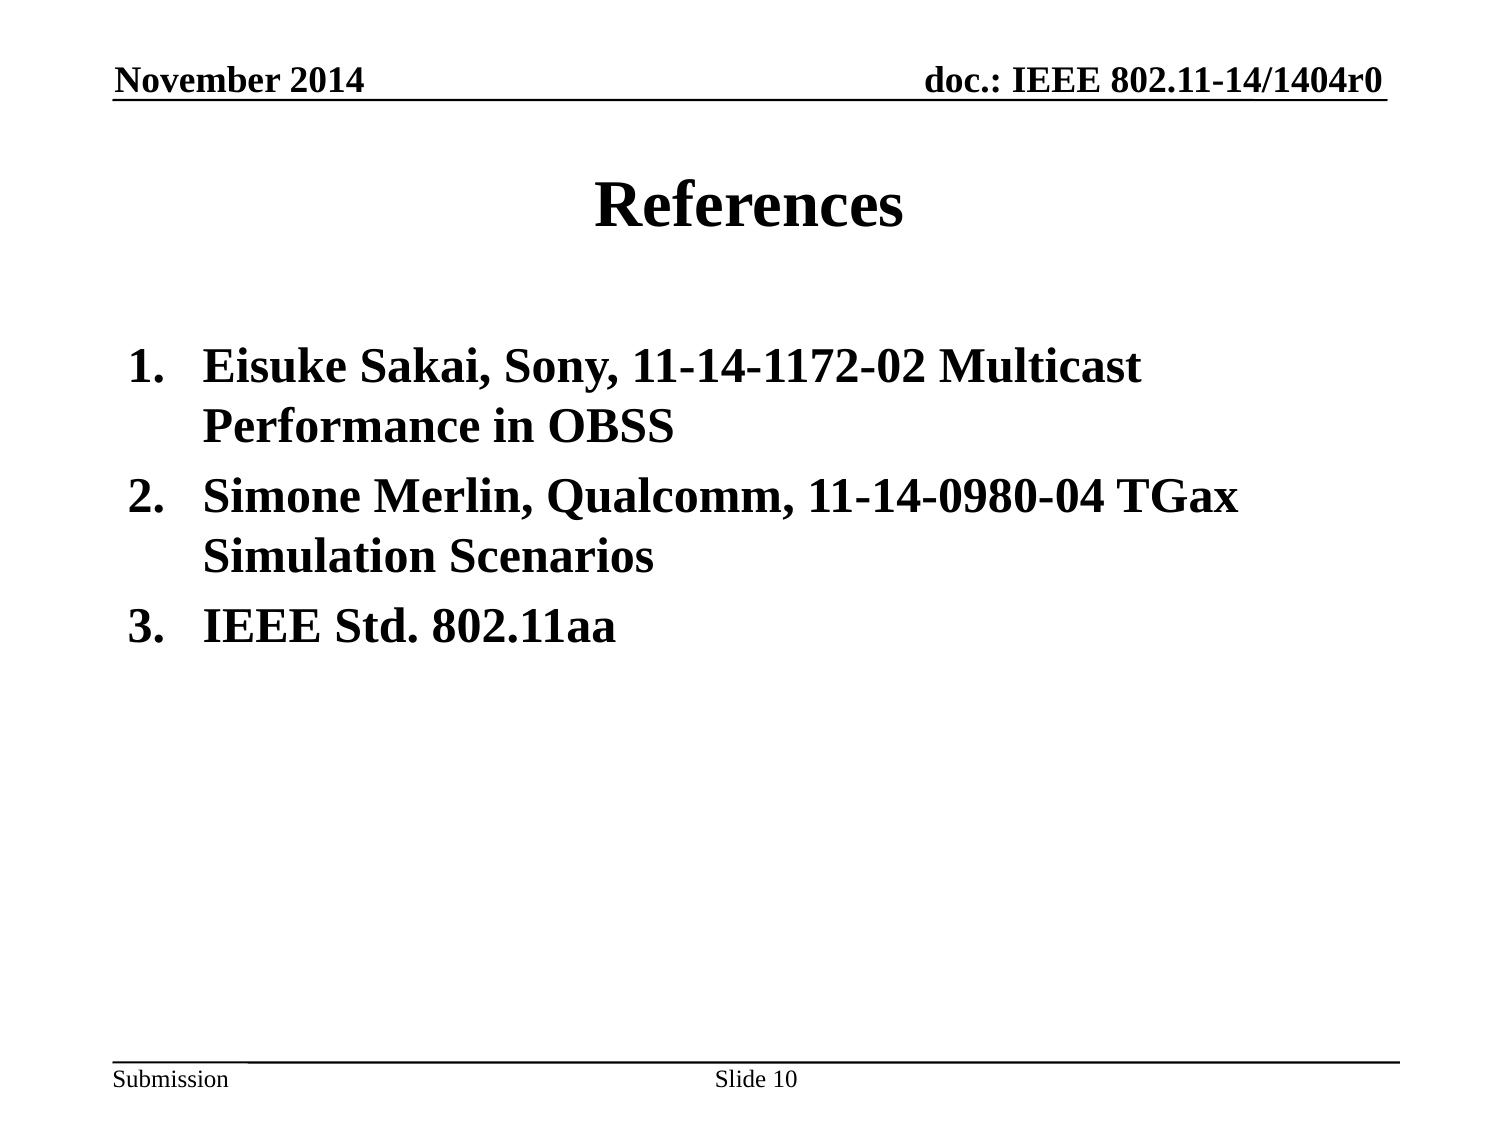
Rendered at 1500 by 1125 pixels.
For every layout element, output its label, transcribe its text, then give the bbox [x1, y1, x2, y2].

list Eisuke Sakai, Sony, 11-14-1172-02 Multicast Performance in OBSS Simone Merlin, Qualcomm, 11-14-0980-04 TGax Simulation Scenarios IEEE Std. 802.11aa [112, 324, 1388, 1001]
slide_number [114, 54, 368, 101]
title References [112, 112, 1388, 288]
slide_number Slide 10 [712, 1061, 800, 1093]
